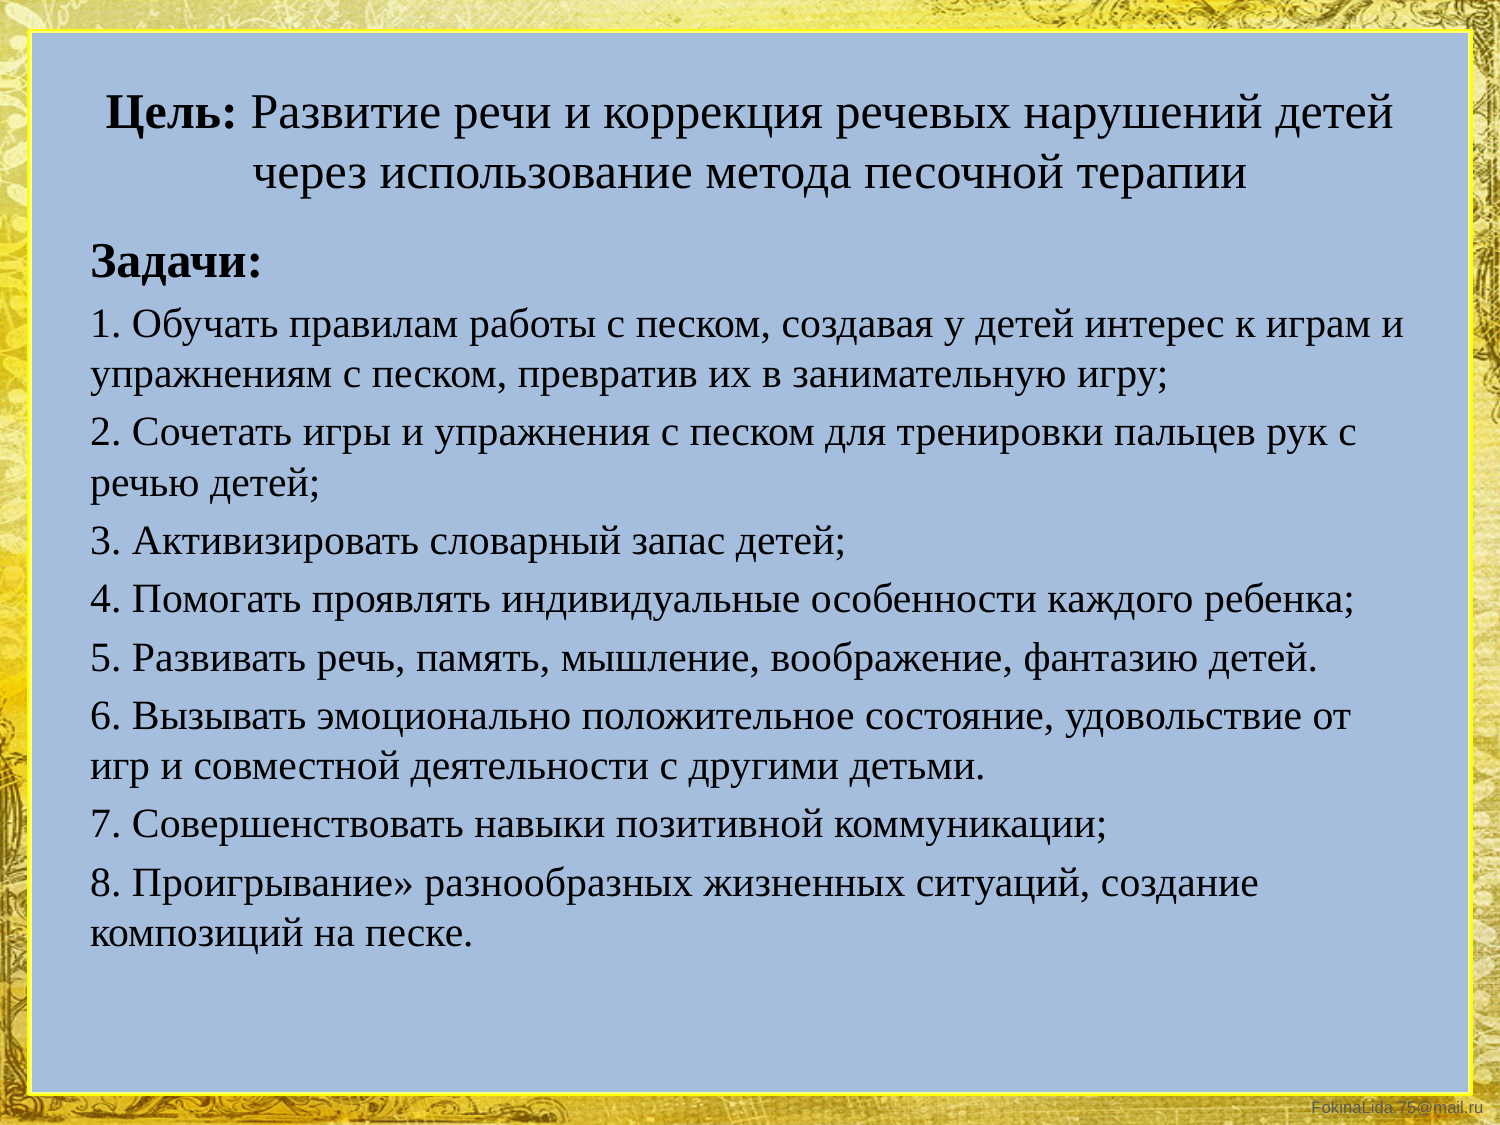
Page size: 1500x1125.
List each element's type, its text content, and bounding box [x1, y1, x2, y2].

list Задачи: 1. Обучать правилам работы с песком, создавая у детей интерес к играм и упражнениям с песком, превратив их в занимательную игру; 2. Сочетать игры и упражнения с песком для тренировки пальцев рук с речью детей; 3. Активизировать словарный запас детей; 4. Помогать проявлять индивидуальные особенности каждого ребенка; 5. Развивать речь, память, мышление, воображение, фантазию детей. 6. Вызывать эмоционально положительное состояние, удовольствие от игр и совместной деятельности с другими детьми. 7. Совершенствовать навыки позитивной коммуникации; 8. Проигрывание» разнообразных жизненных ситуаций, создание композиций на песке. [74, 219, 1426, 1036]
title Цель: Развитие речи и коррекция речевых нарушений детей через использование метода песочной терапии [74, 44, 1426, 219]
picture [0, 0, 1500, 1125]
